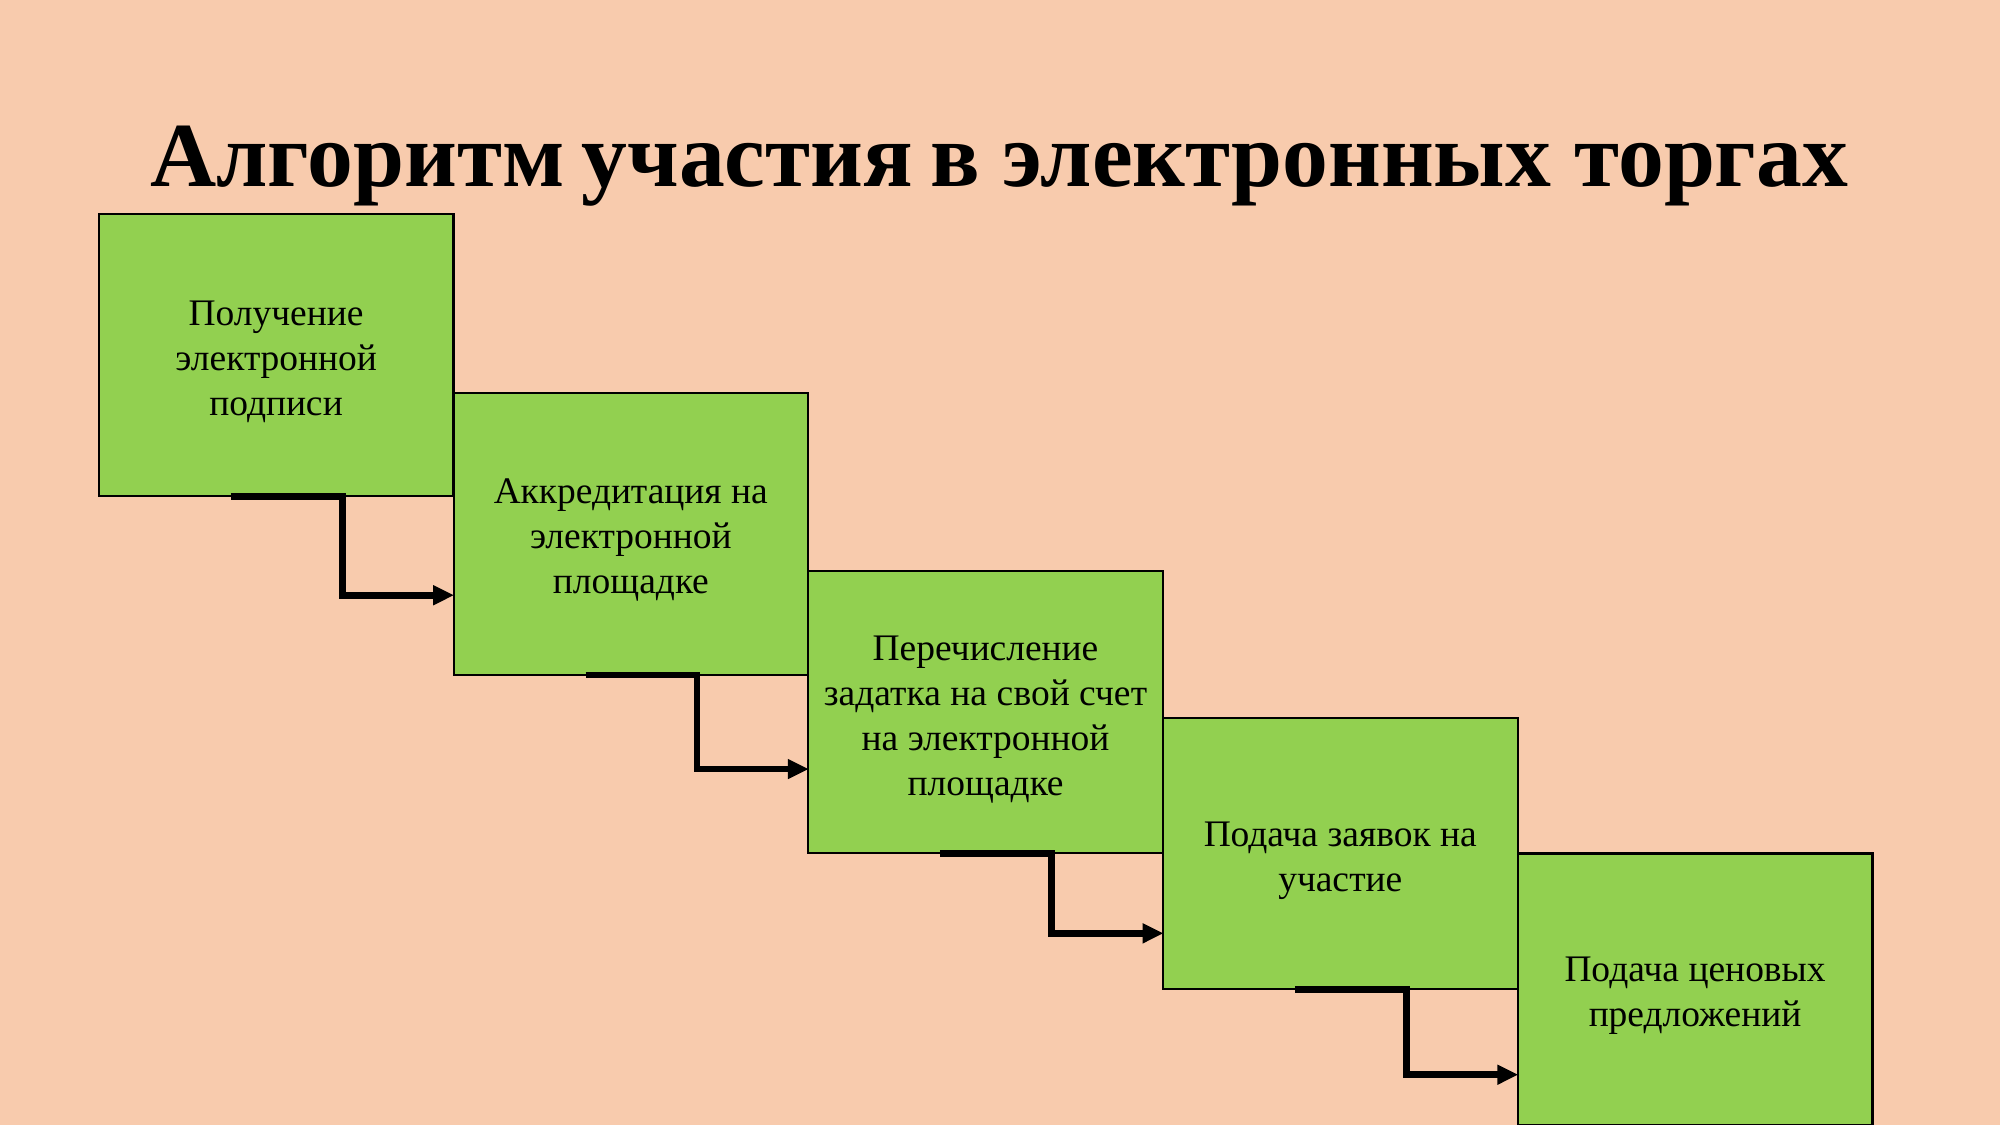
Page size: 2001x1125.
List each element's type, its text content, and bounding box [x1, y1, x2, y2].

text_box Подача заявок на участие [1162, 717, 1519, 990]
title Алгоритм участия в электронных торгах [0, 75, 2000, 215]
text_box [585, 674, 809, 770]
text_box Аккредитация на электронной площадке [453, 392, 809, 676]
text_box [940, 853, 1164, 934]
text_box Перечисление задатка на свой счет на электронной площадке [807, 570, 1164, 854]
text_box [230, 496, 454, 596]
text_box Подача ценовых предложений [1517, 852, 1874, 1125]
text_box Получение электронной подписи [98, 213, 455, 497]
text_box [1295, 989, 1518, 1075]
